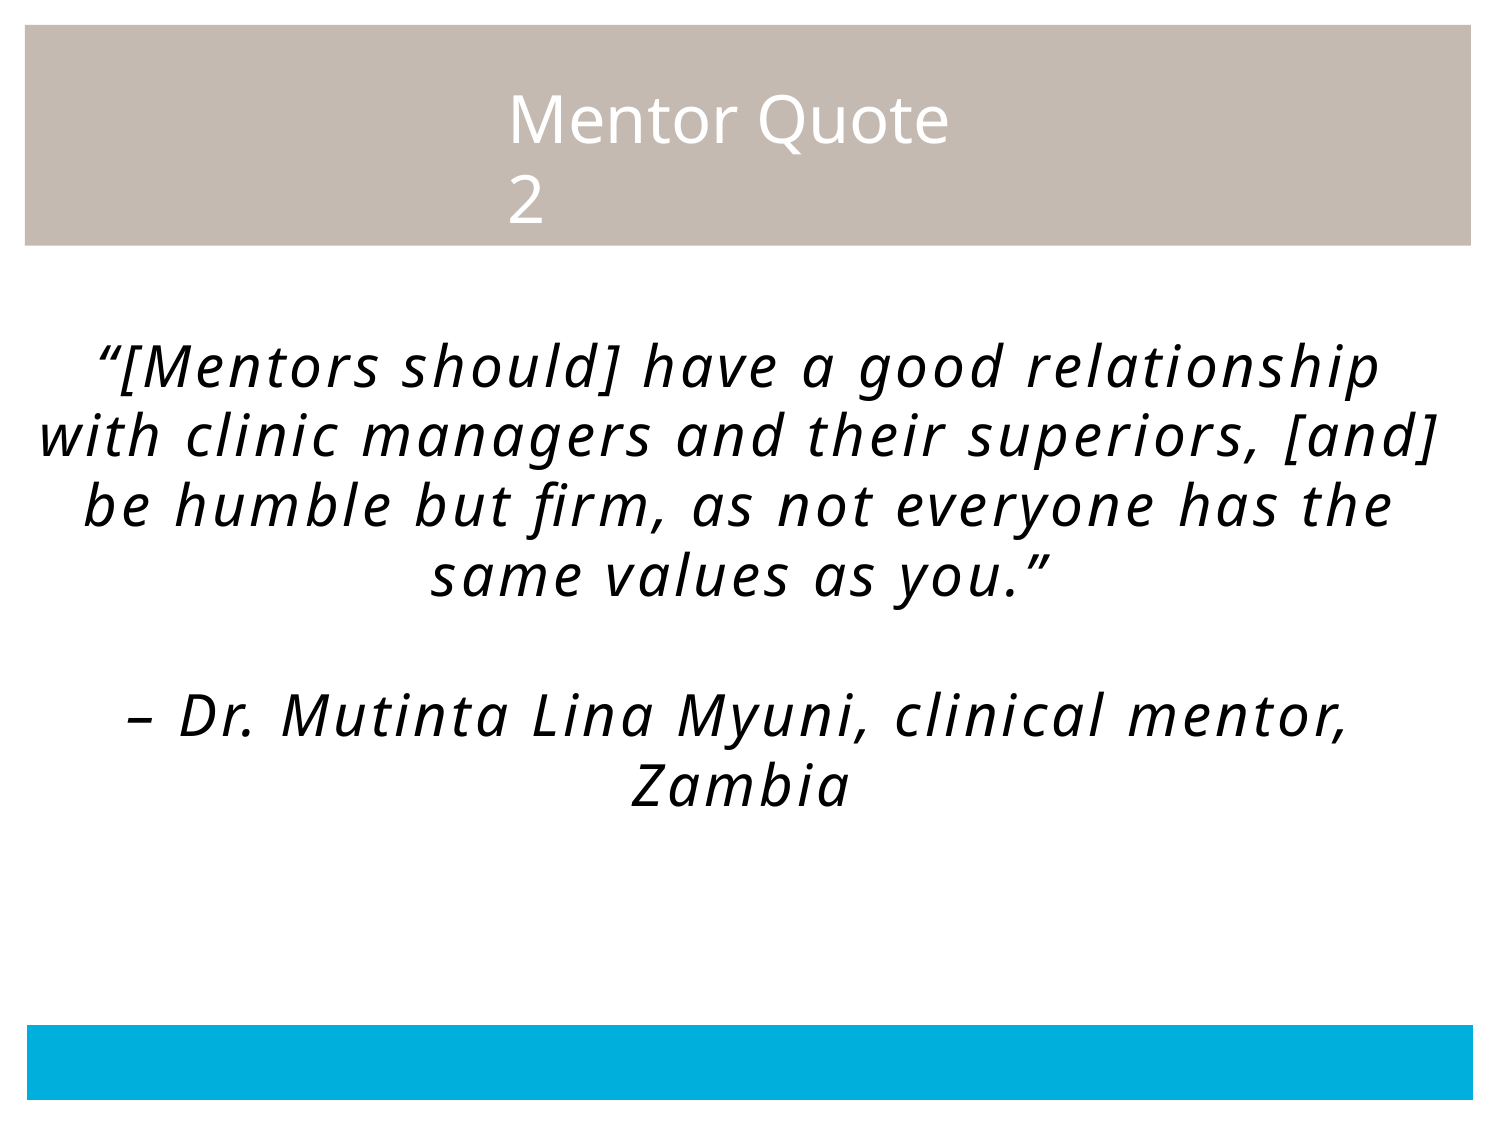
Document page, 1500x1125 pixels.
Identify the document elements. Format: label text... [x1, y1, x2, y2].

text_box Mentor Quote 2 [492, 69, 990, 244]
title “[Mentors should] have a good relationship with clinic managers and their superiors, [and] be humble but firm, as not everyone has the same values as you.” – Dr. Mutinta Lina Myuni, clinical mentor, Zambia [18, 165, 1464, 982]
